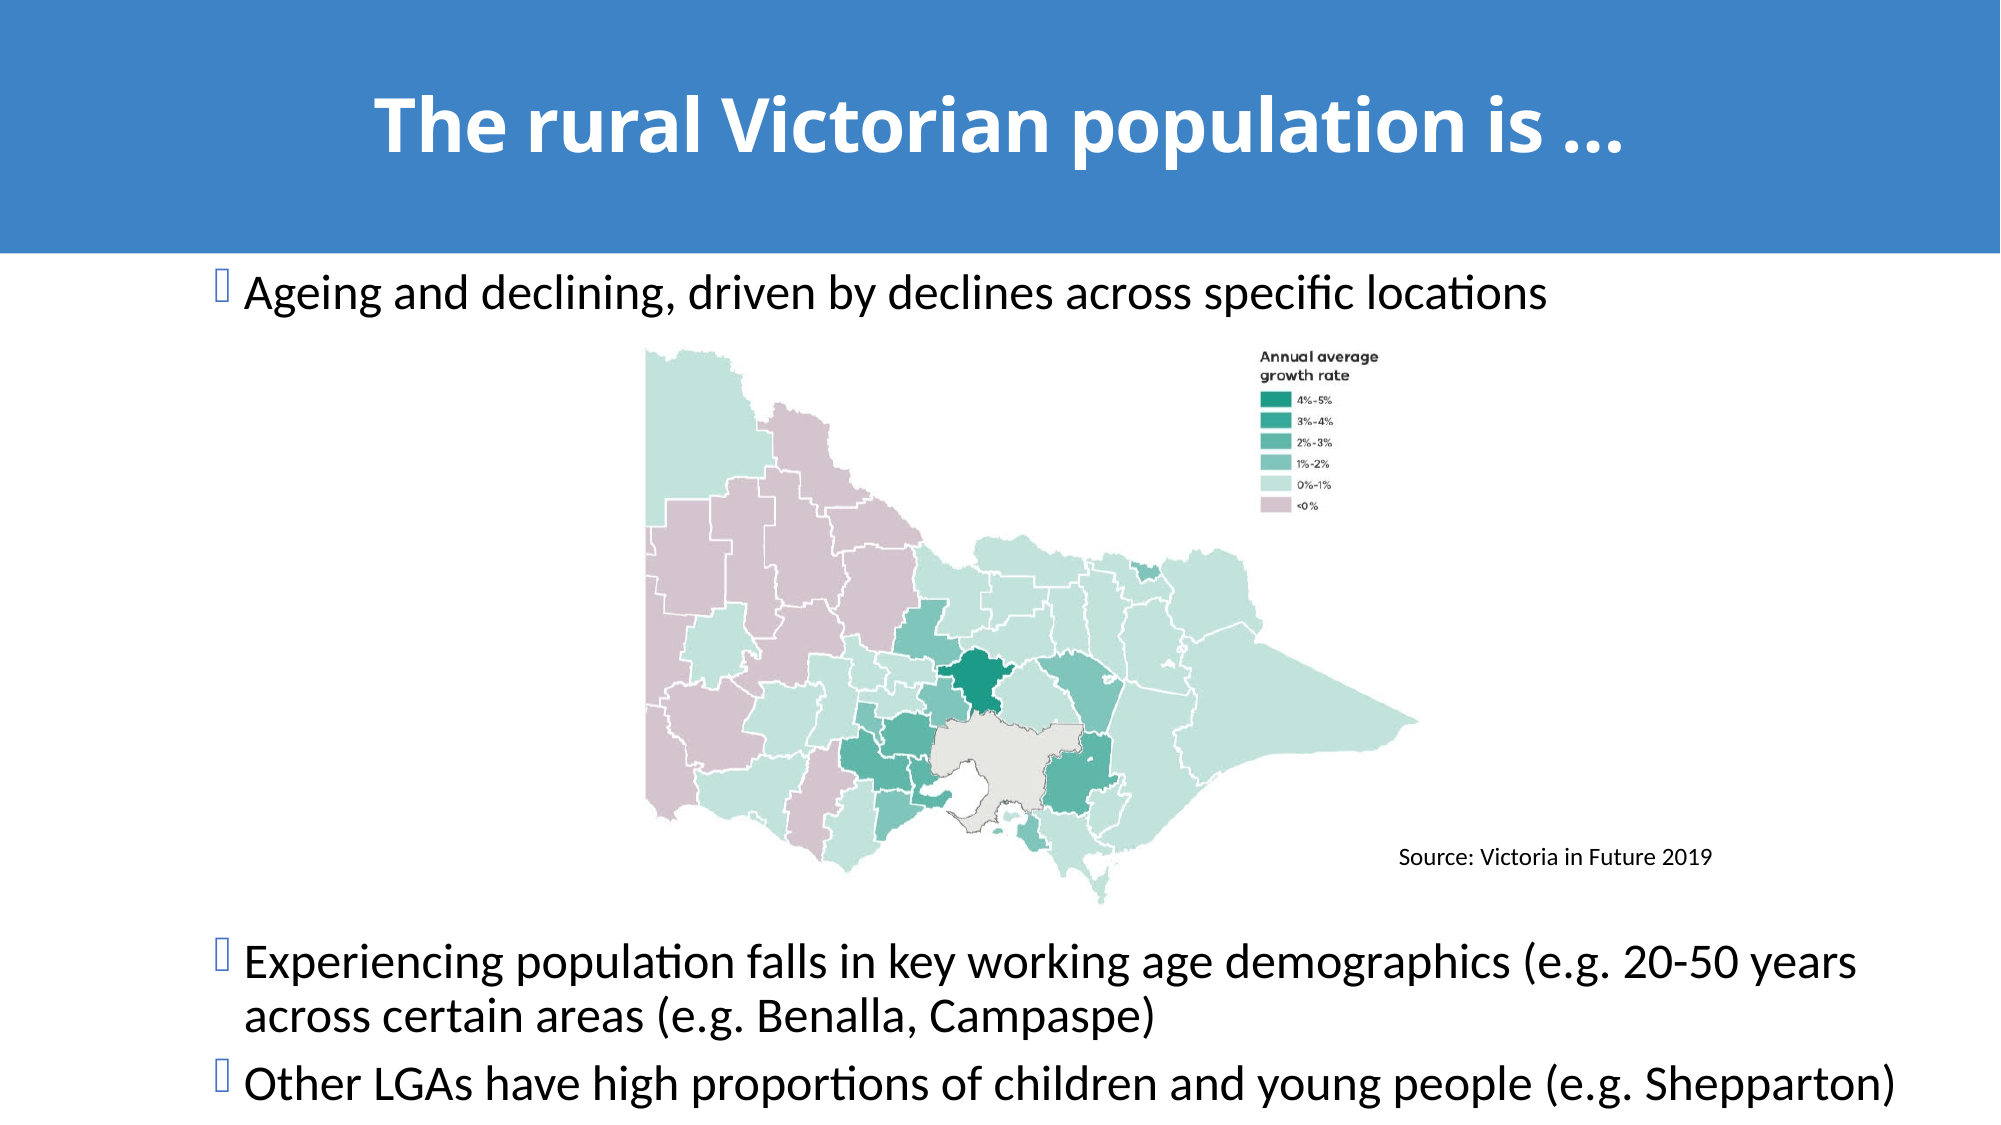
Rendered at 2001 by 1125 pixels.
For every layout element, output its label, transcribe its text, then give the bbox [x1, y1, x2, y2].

title The rural Victorian population is … [0, 0, 2000, 257]
text_box Other LGAs have high proportions of children and young people (e.g. Shepparton) [199, 1049, 1924, 1125]
picture [635, 322, 1443, 914]
text_box Ageing and declining, driven by declines across specific locations [199, 259, 1801, 386]
text_box Source: Victoria in Future 2019 [1443, 833, 1902, 878]
text_box Experiencing population falls in key working age demographics (e.g. 20-50 years across certain areas (e.g. Benalla, Campaspe) [199, 928, 1902, 1049]
